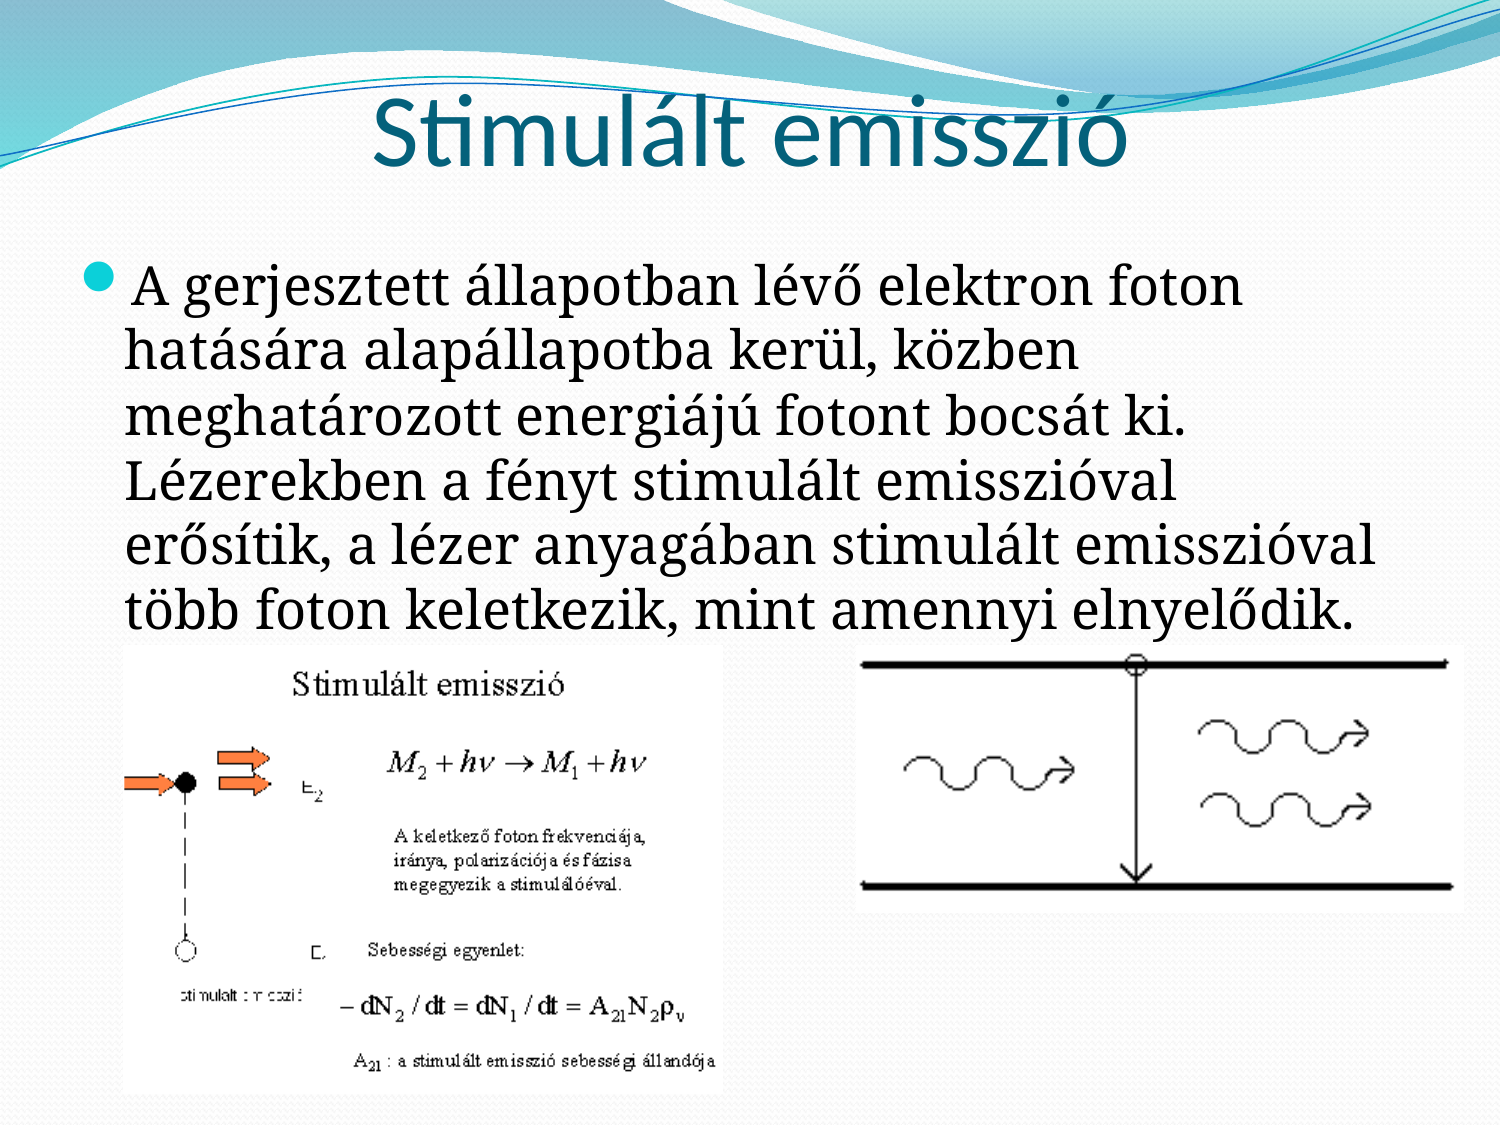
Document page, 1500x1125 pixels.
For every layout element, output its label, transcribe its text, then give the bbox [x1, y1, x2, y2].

picture [123, 644, 723, 1095]
title Stimulált emisszió [76, 0, 1427, 188]
list A gerjesztett állapotban lévő elektron foton hatására alapállapotba kerül, közben meghatározott energiájú fotont bocsát ki. Lézerekben a fényt stimulált emisszióval erősítik, a lézer anyagában stimulált emisszióval több foton keletkezik, mint amennyi elnyelődik. [64, 243, 1415, 964]
picture [855, 644, 1464, 913]
